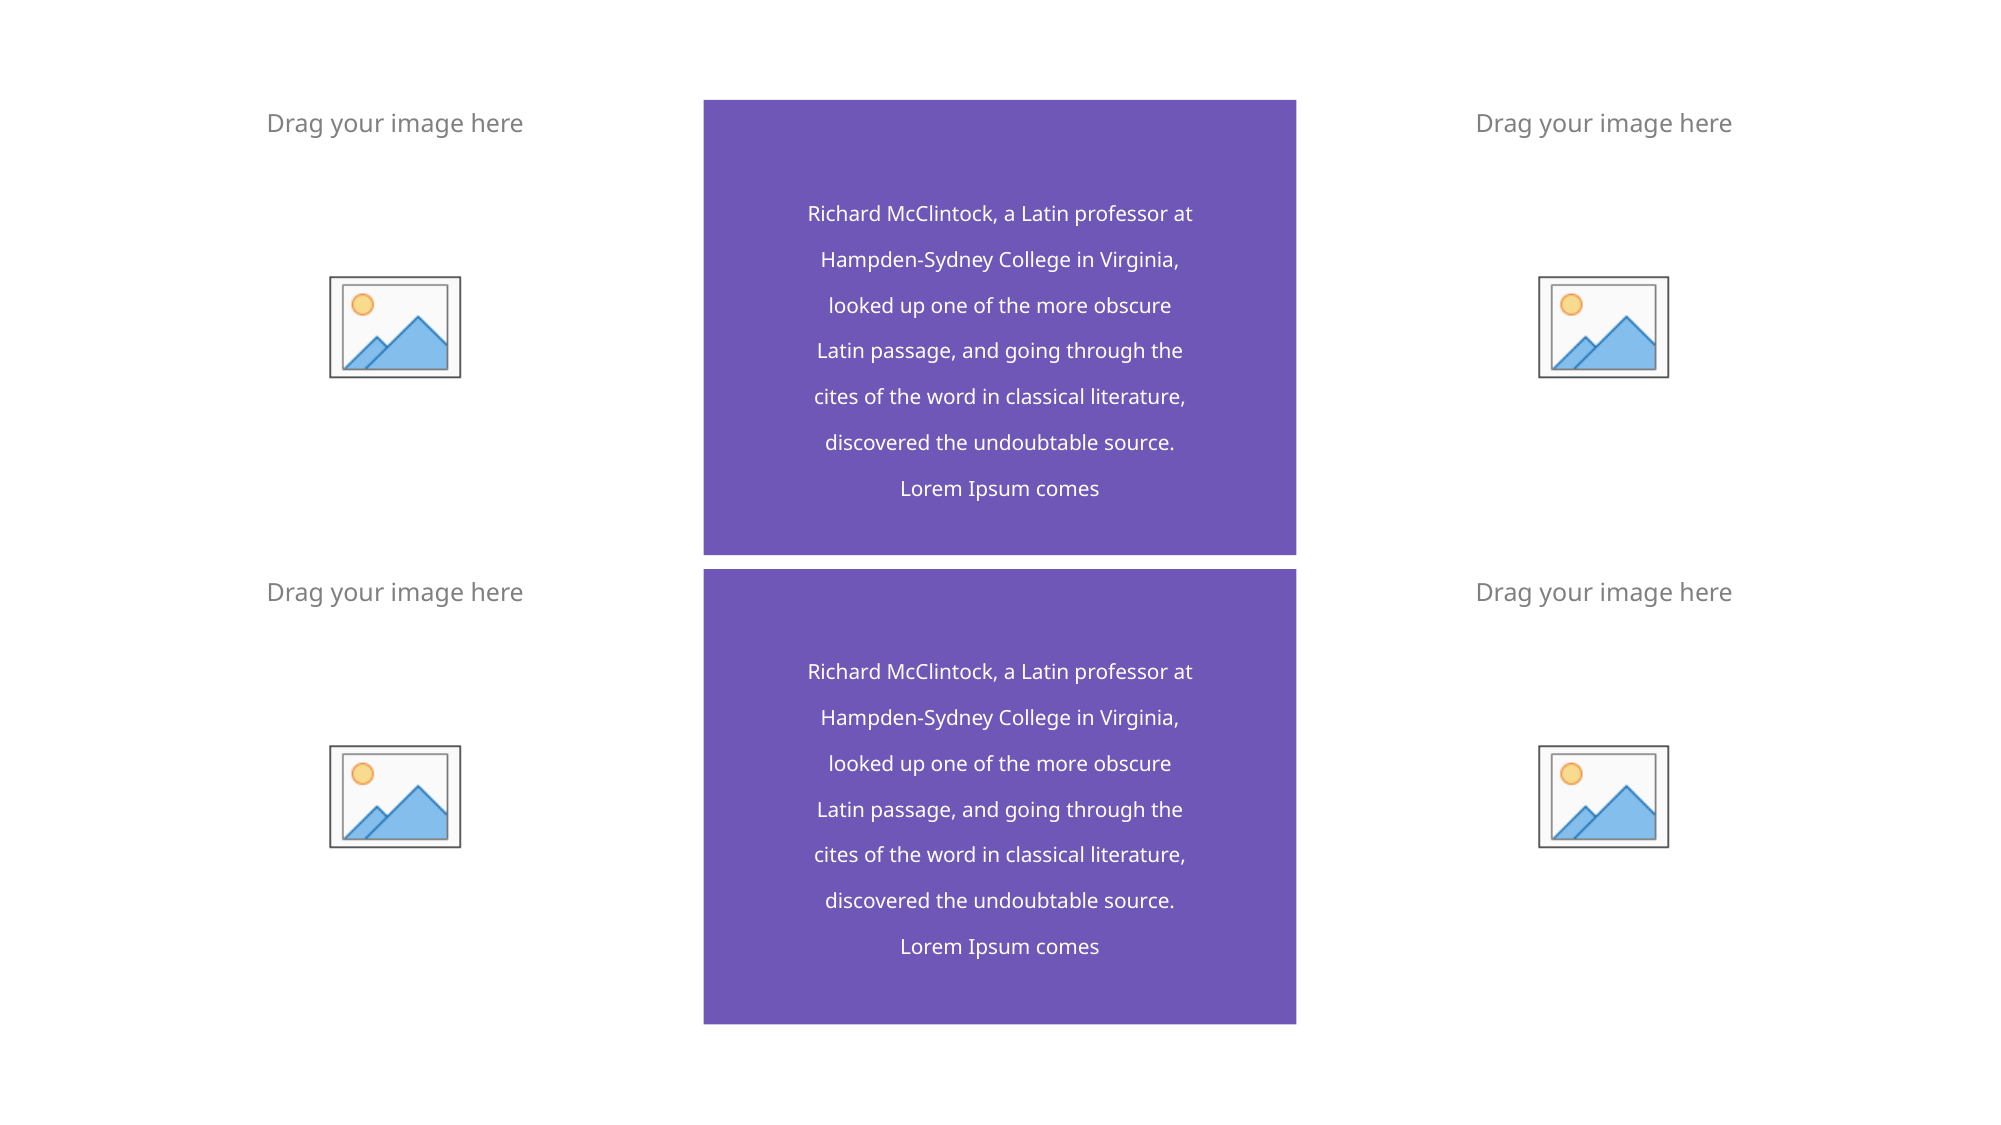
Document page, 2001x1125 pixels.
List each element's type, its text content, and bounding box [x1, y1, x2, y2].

text_box [703, 99, 1297, 556]
picture [99, 569, 692, 1025]
picture [1308, 569, 1901, 1025]
text_box Richard McClintock, a Latin professor at Hampden-Sydney College in Virginia, looked up one of the more obscure Latin passage, and going through the cites of the word in classical literature, discovered the undoubtable source. Lorem Ipsum comes [787, 630, 1213, 966]
text_box [703, 568, 1297, 1025]
picture [1308, 99, 1901, 556]
text_box Richard McClintock, a Latin professor at Hampden-Sydney College in Virginia, looked up one of the more obscure Latin passage, and going through the cites of the word in classical literature, discovered the undoubtable source. Lorem Ipsum comes [787, 172, 1213, 508]
picture [99, 99, 692, 556]
